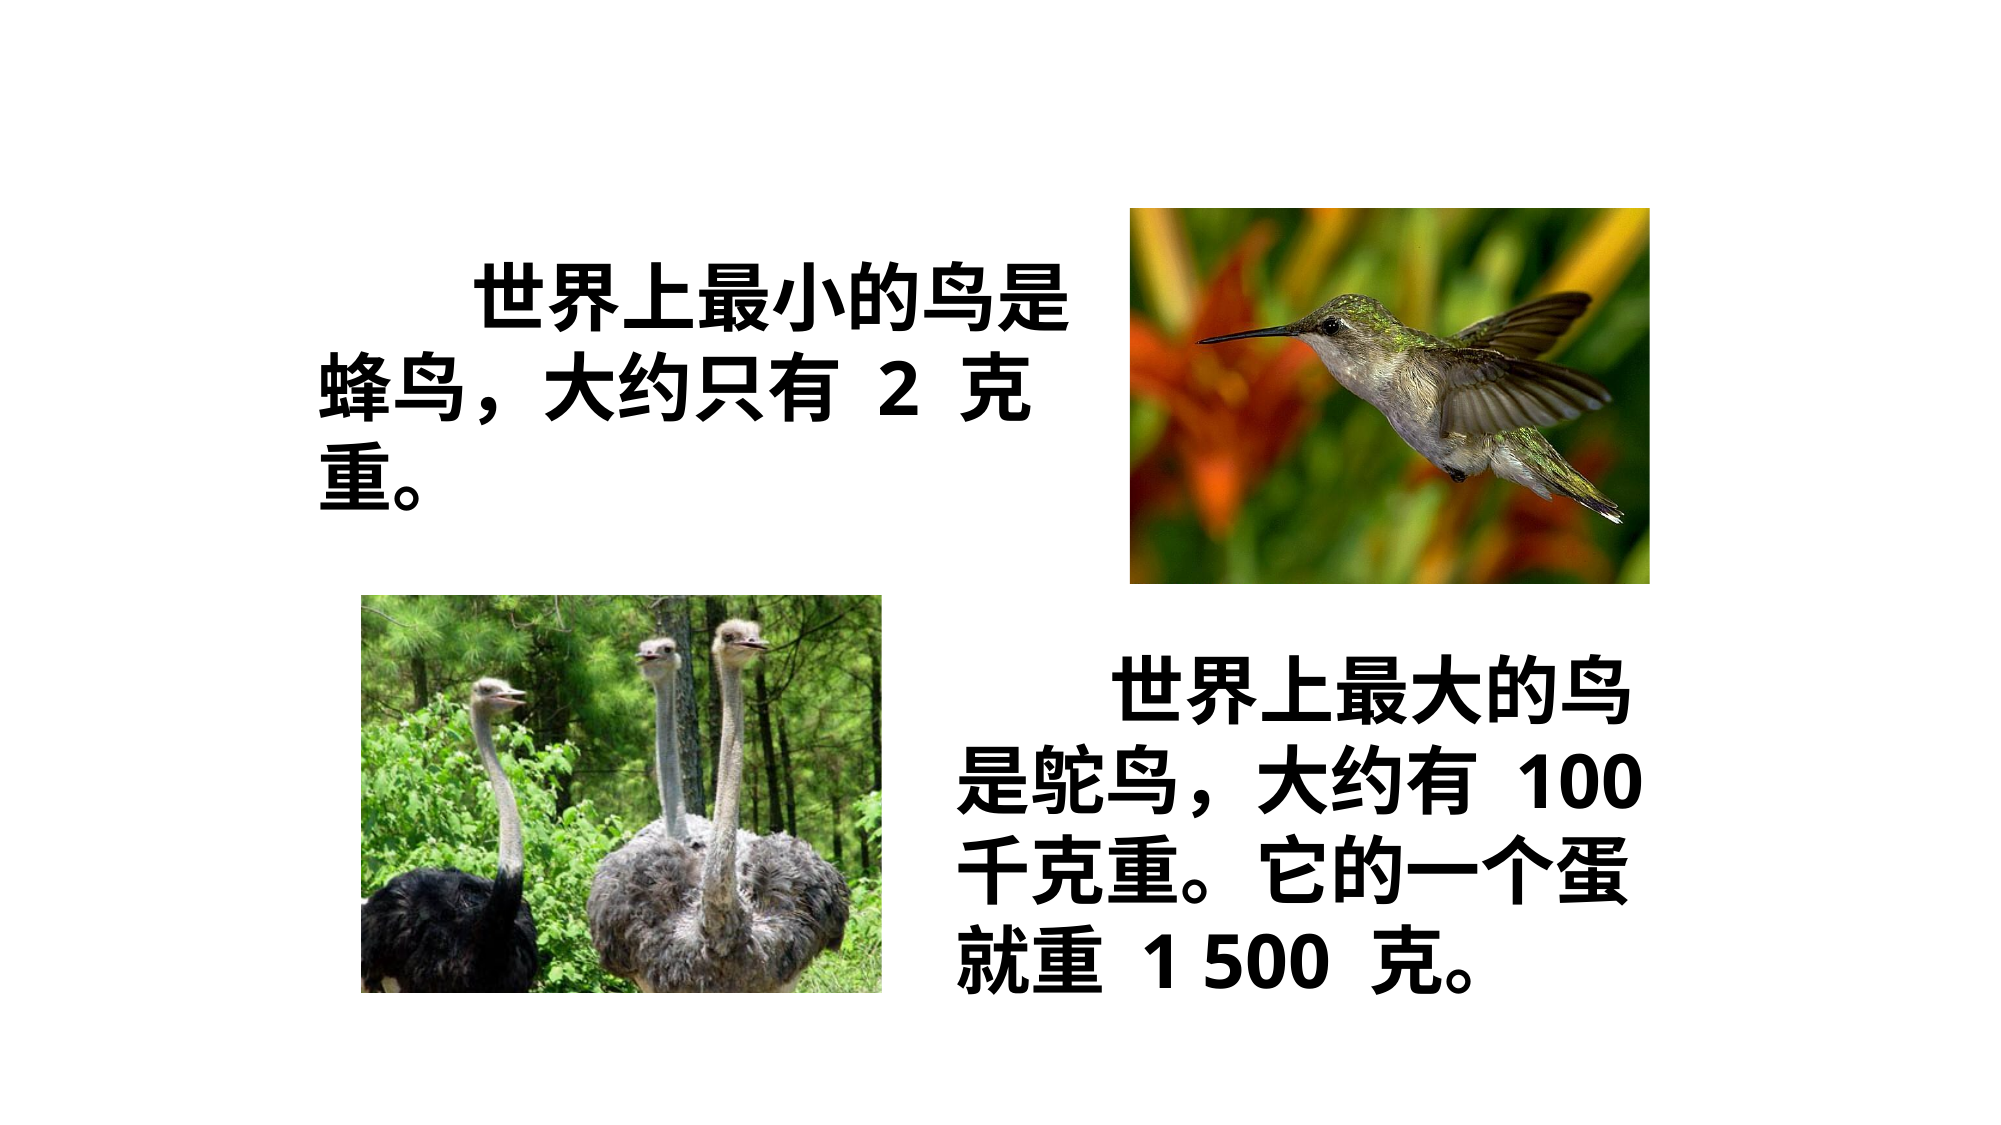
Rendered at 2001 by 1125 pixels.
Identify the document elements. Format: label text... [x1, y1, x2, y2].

text_box 世界上最大的鸟是鸵鸟，大约有 100 千克重。它的一个蛋就重 1 500 克。 [940, 635, 1697, 1011]
picture [361, 594, 882, 993]
picture [1129, 207, 1650, 584]
text_box 世界上最小的鸟是蜂鸟，大约只有 2 克重。 [303, 243, 1095, 529]
